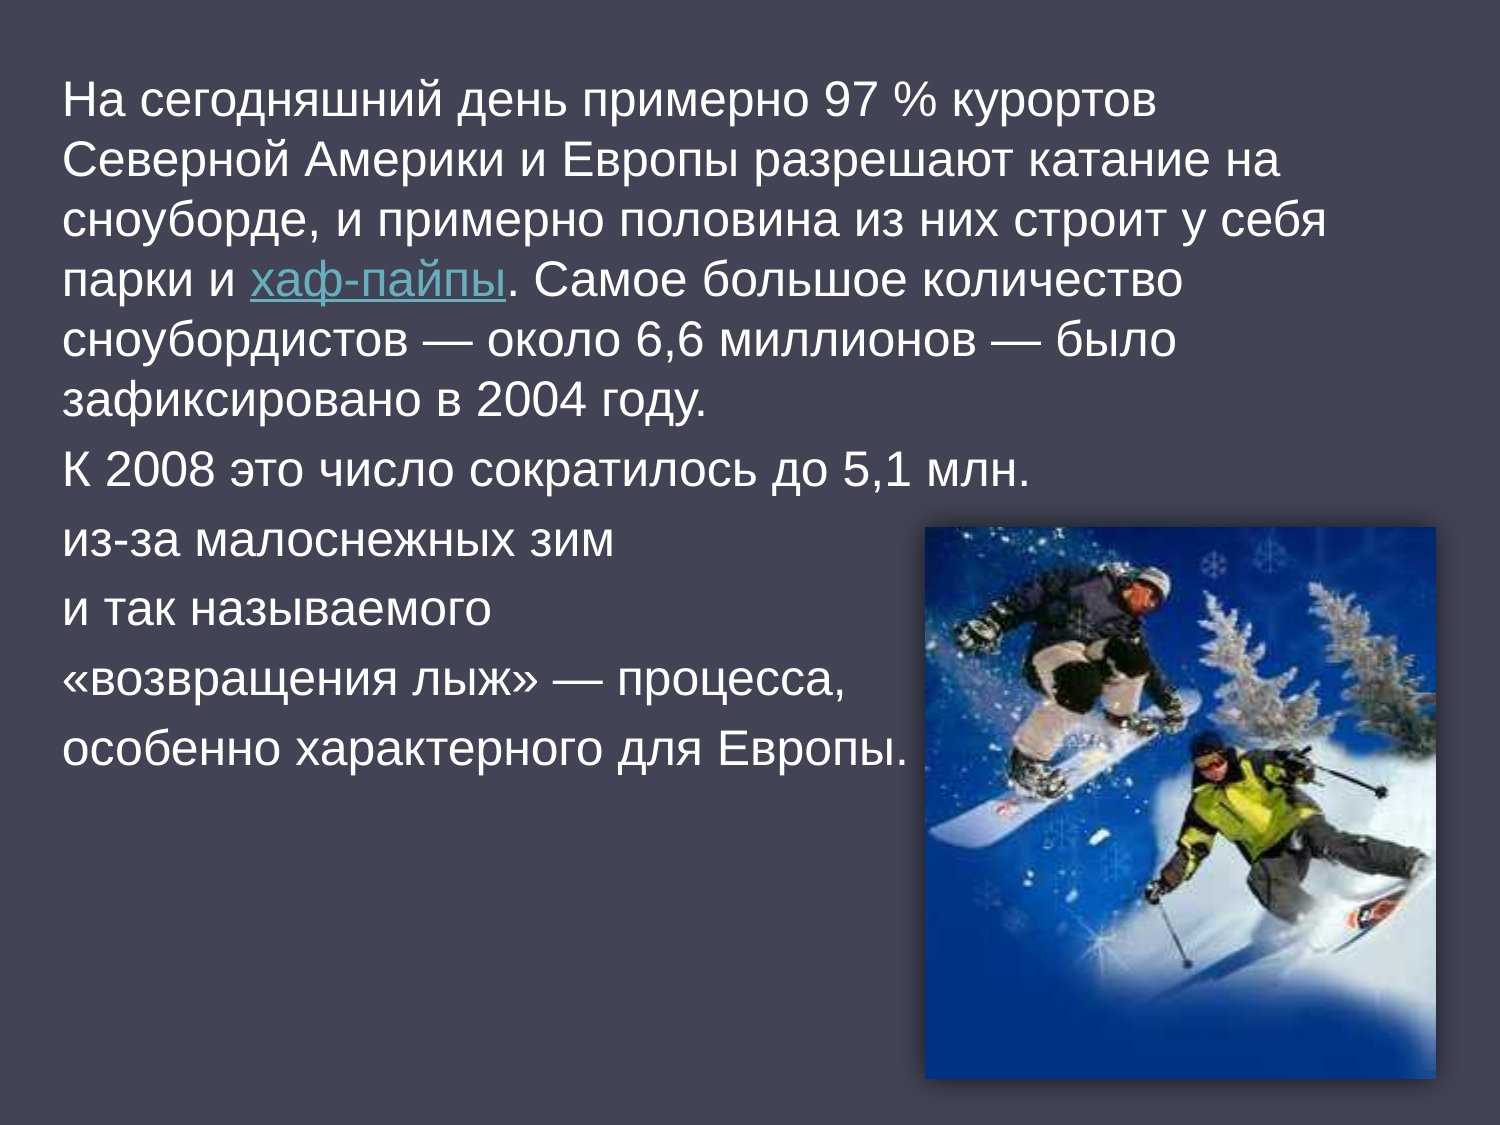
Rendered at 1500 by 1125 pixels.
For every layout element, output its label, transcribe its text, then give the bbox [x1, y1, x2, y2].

picture [925, 527, 1436, 1080]
list На сегодняшний день примерно 97 % курортов Северной Америки и Европы разрешают катание на сноуборде, и примерно половина из них строит у себя парки и хаф-пайпы. Самое большое количество сноубордистов — около 6,6 миллионов — было зафиксировано в 2004 году. К 2008 это число сократилось до 5,1 млн. из-за малоснежных зим и так называемого «возвращения лыж» — процесса, особенно характерного для Европы. [35, 58, 1402, 797]
